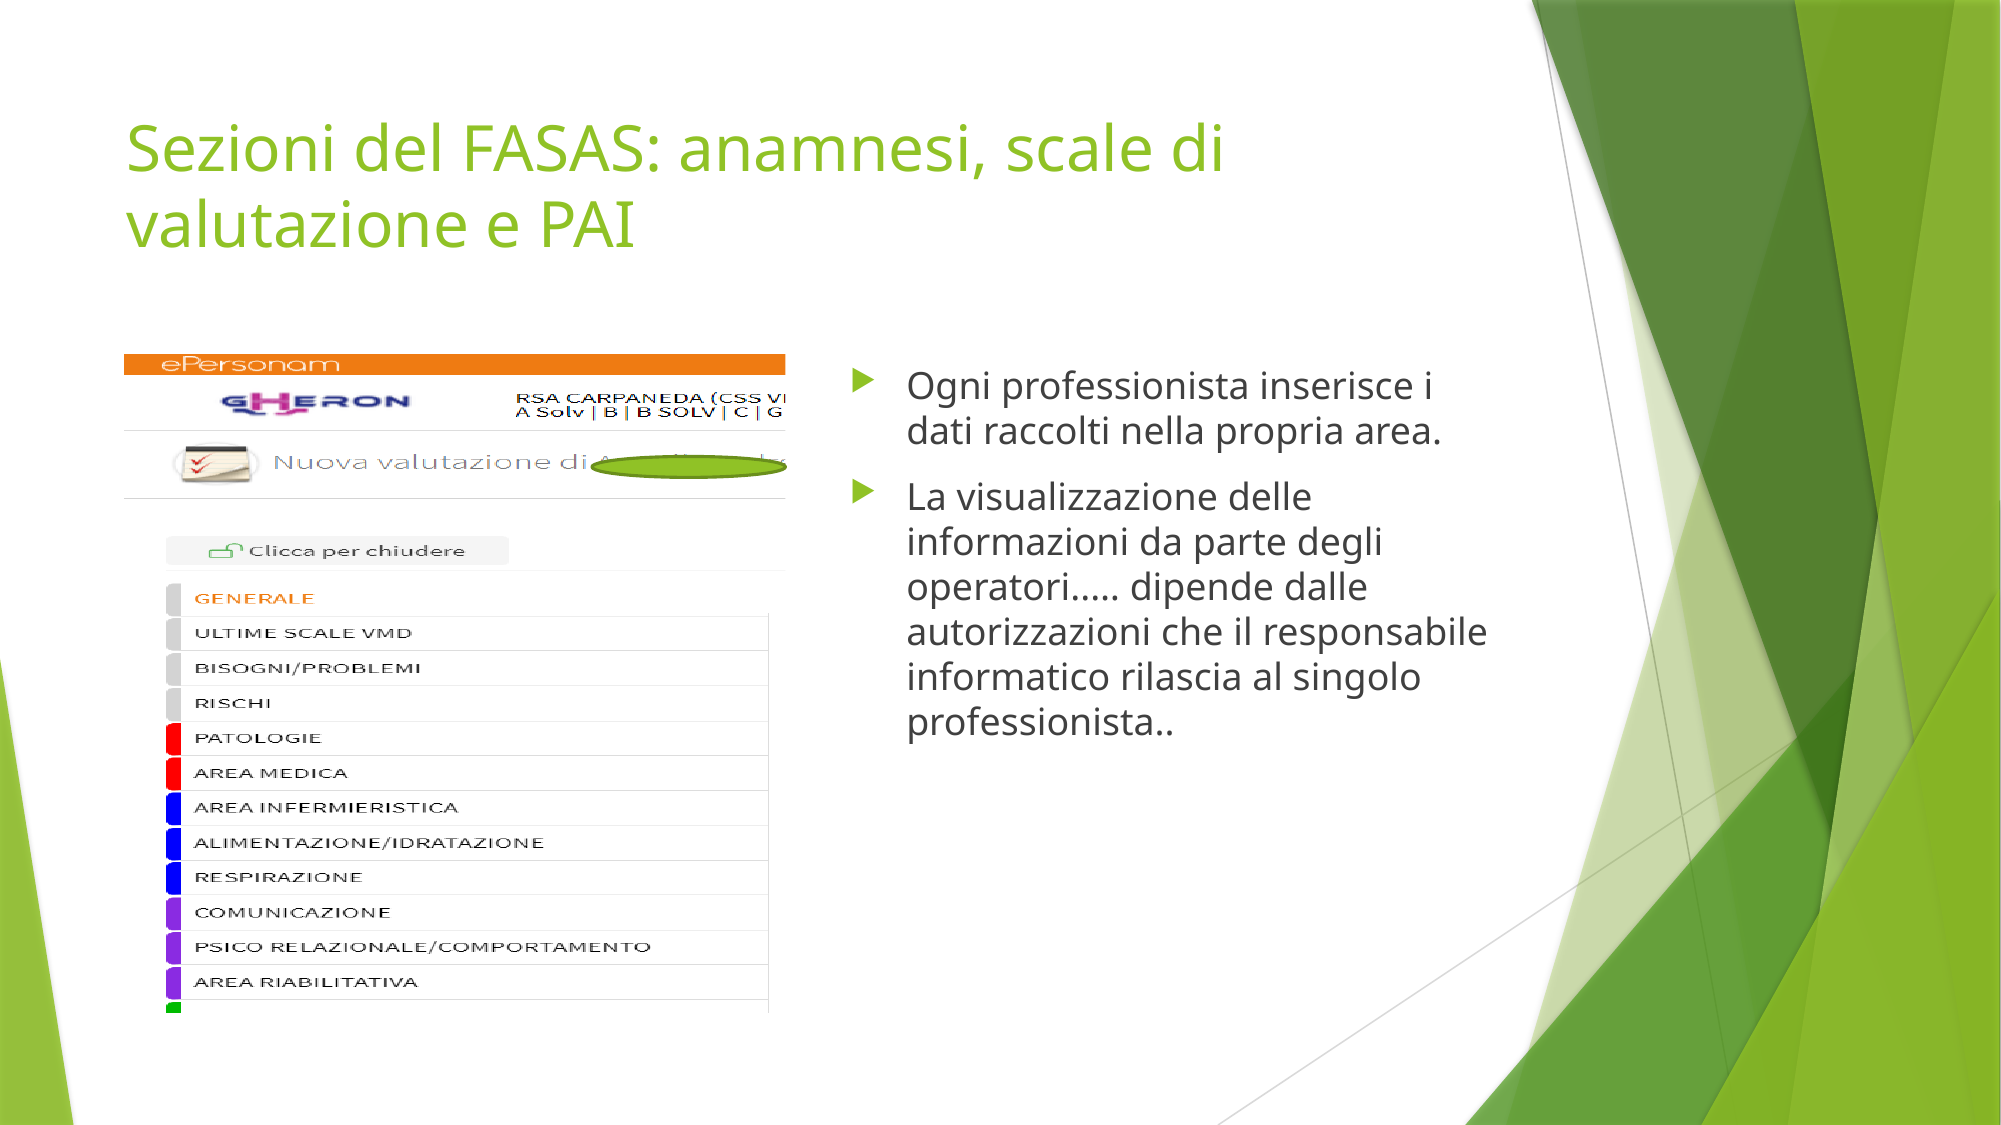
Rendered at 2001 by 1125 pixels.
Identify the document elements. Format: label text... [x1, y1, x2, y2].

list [123, 353, 786, 1014]
list Ogni professionista inserisce i dati raccolti nella propria area. La visualizzazione delle informazioni da parte degli operatori..… dipende dalle autorizzazioni che il responsabile informatico rilascia al singolo professionista.. [834, 354, 1522, 992]
title Sezioni del FASAS: anamnesi, scale di valutazione e PAI [111, 99, 1522, 270]
